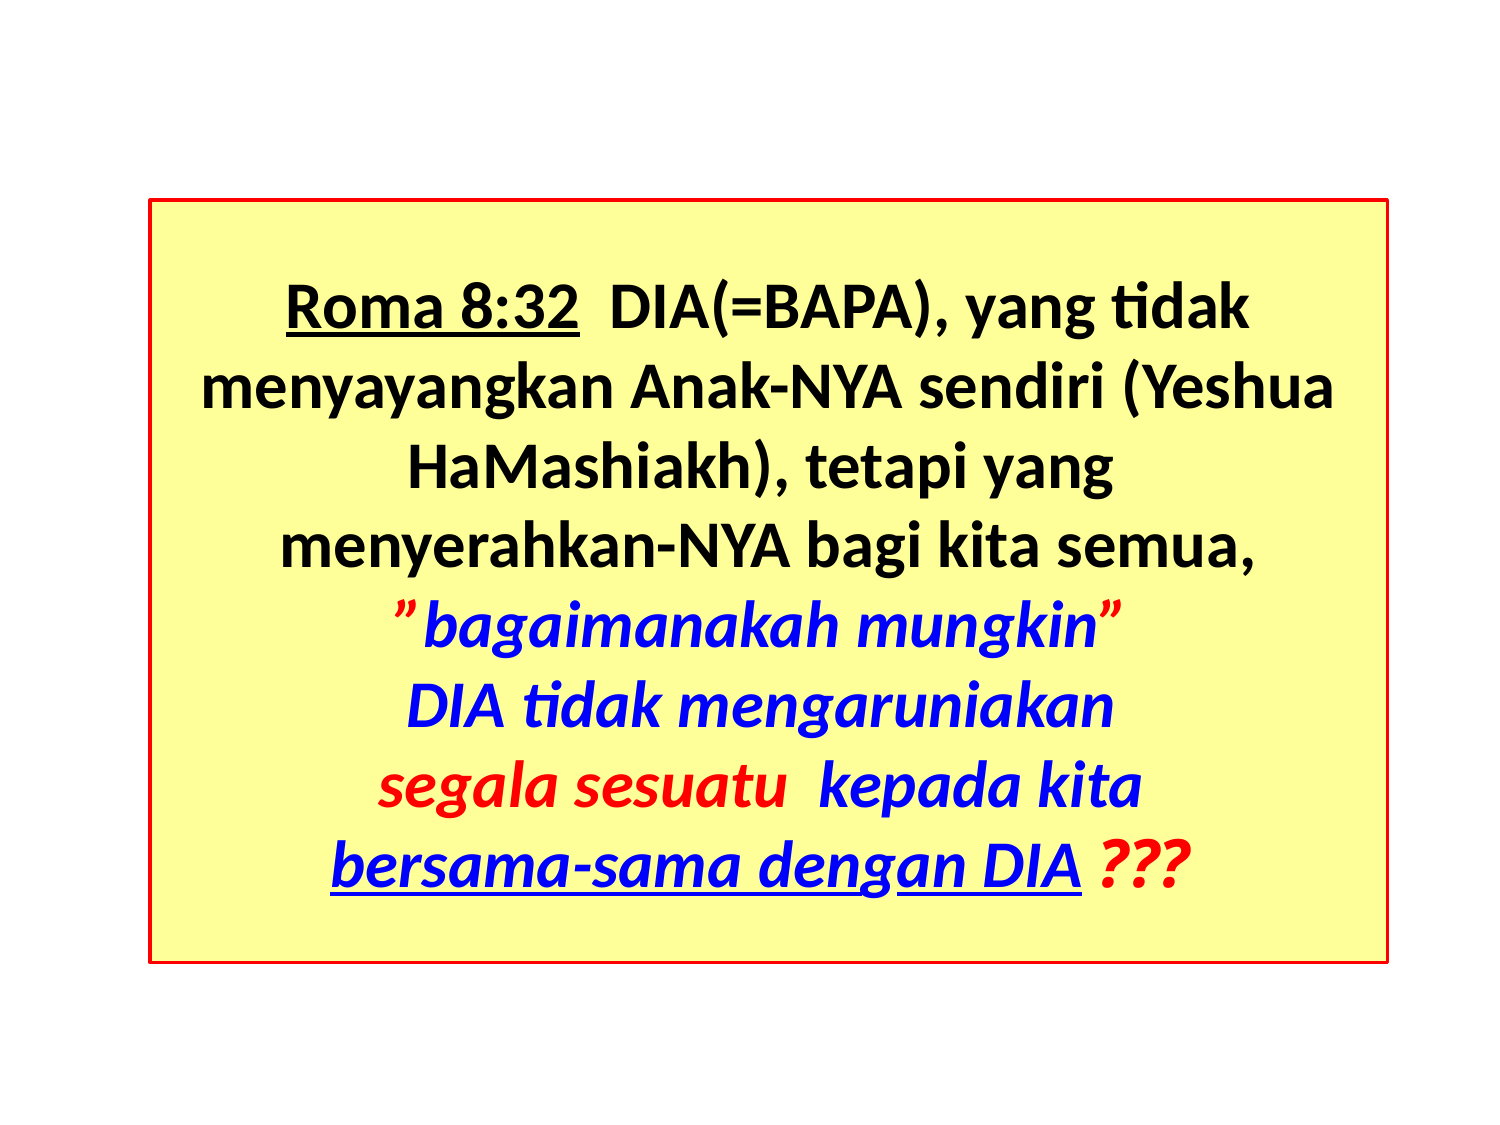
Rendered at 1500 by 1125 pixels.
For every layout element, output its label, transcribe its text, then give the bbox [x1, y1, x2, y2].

title Roma 8:32 DIA(=BAPA), yang tidak menyayangkan Anak-NYA sendiri (Yeshua HaMashiakh), tetapi yang menyerahkan-NYA bagi kita semua, ”bagaimanakah mungkin” DIA tidak mengaruniakan segala sesuatu kepada kita bersama-sama dengan DIA ??? [150, 200, 1388, 963]
